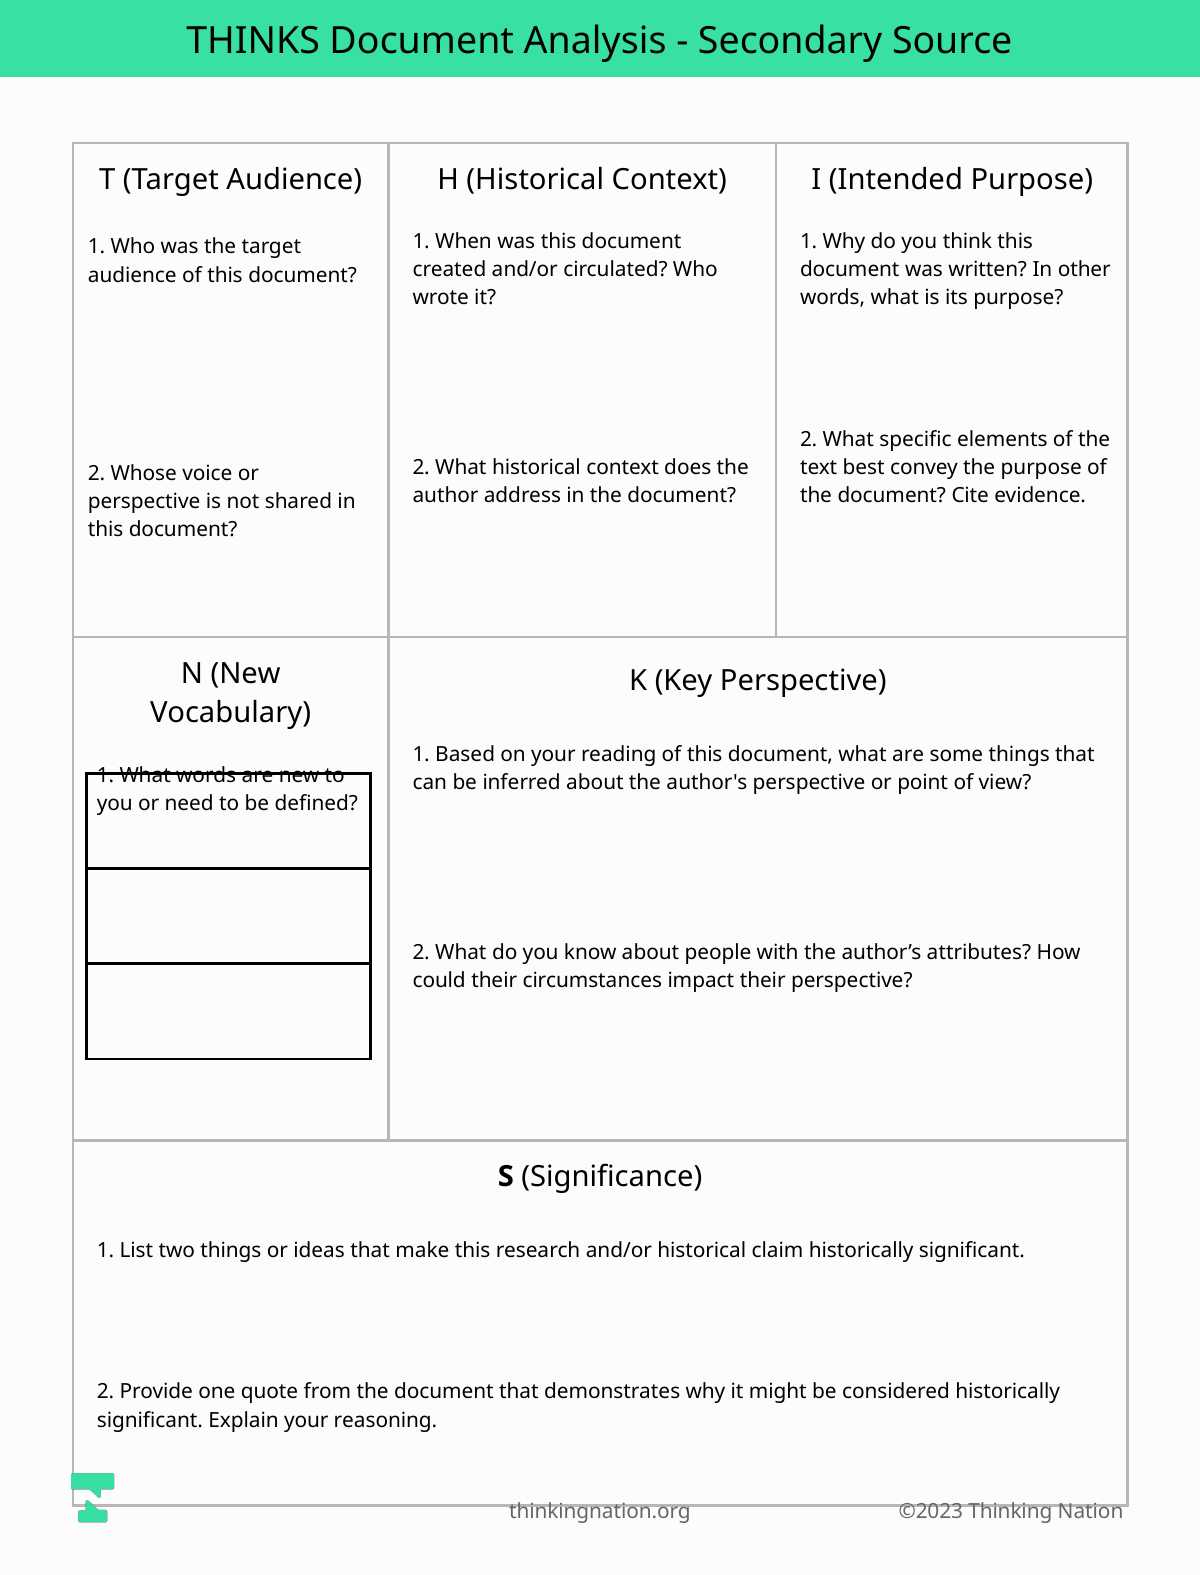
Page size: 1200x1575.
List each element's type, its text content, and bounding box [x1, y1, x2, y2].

table_header [88, 775, 369, 867]
table_cell [88, 965, 369, 1058]
table_header I (Intended Purpose) 1. Why do you think this document was written? In other words, what is its purpose? 2. What specific elements of the text best convey the purpose of the document? Cite evidence. [777, 144, 1126, 636]
text_box thinkingnation.org [457, 1483, 742, 1532]
picture [58, 1463, 127, 1532]
table_header H (Historical Context) 1. When was this document created and/or circulated? Who wrote it? 2. What historical context does the author address in the document? [390, 144, 775, 636]
table_cell N (New Vocabulary) 1. What words are new to you or need to be defined? [74, 638, 387, 1139]
table_cell K (Key Perspective) 1. Based on your reading of this document, what are some things that can be inferred about the author's perspective or point of view? 2. What do you know about people with the author’s attributes? How could their circumstances impact their perspective? [390, 638, 1126, 1139]
table_header T (Target Audience) 1. Who was the target audience of this document? 2. Whose voice or perspective is not shared in this document? [74, 144, 387, 636]
text_box THINKS Document Analysis - Secondary Source [0, 0, 1200, 77]
text_box ©2023 Thinking Nation [854, 1483, 1139, 1532]
table_cell S (Significance) 1. List two things or ideas that make this research and/or historical claim historically significant. 2. Provide one quote from the document that demonstrates why it might be considered historically significant. Explain your reasoning. [74, 1142, 1126, 1504]
table_cell [88, 870, 369, 962]
